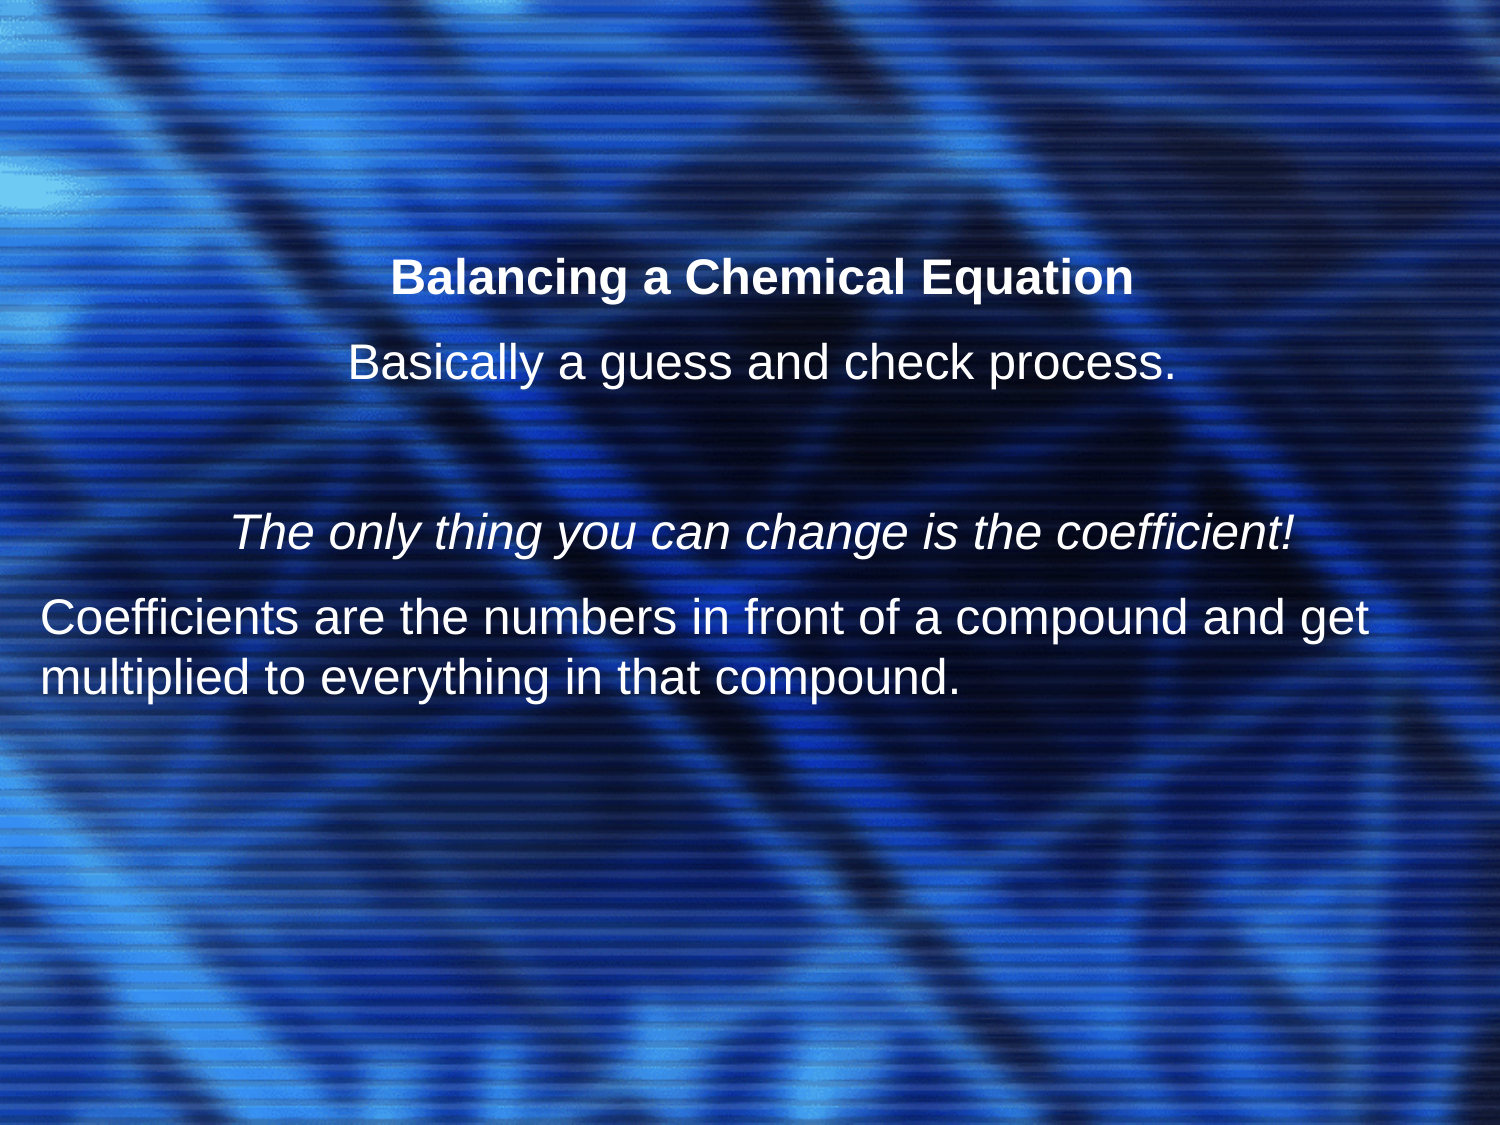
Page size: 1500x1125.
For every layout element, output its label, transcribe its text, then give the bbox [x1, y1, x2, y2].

picture [0, 0, 1500, 1125]
text_box Balancing a Chemical Equation Basically a guess and check process. The only thing you can change is the coefficient! Coefficients are the numbers in front of a compound and get multiplied to everything in that compound. [24, 237, 1500, 713]
